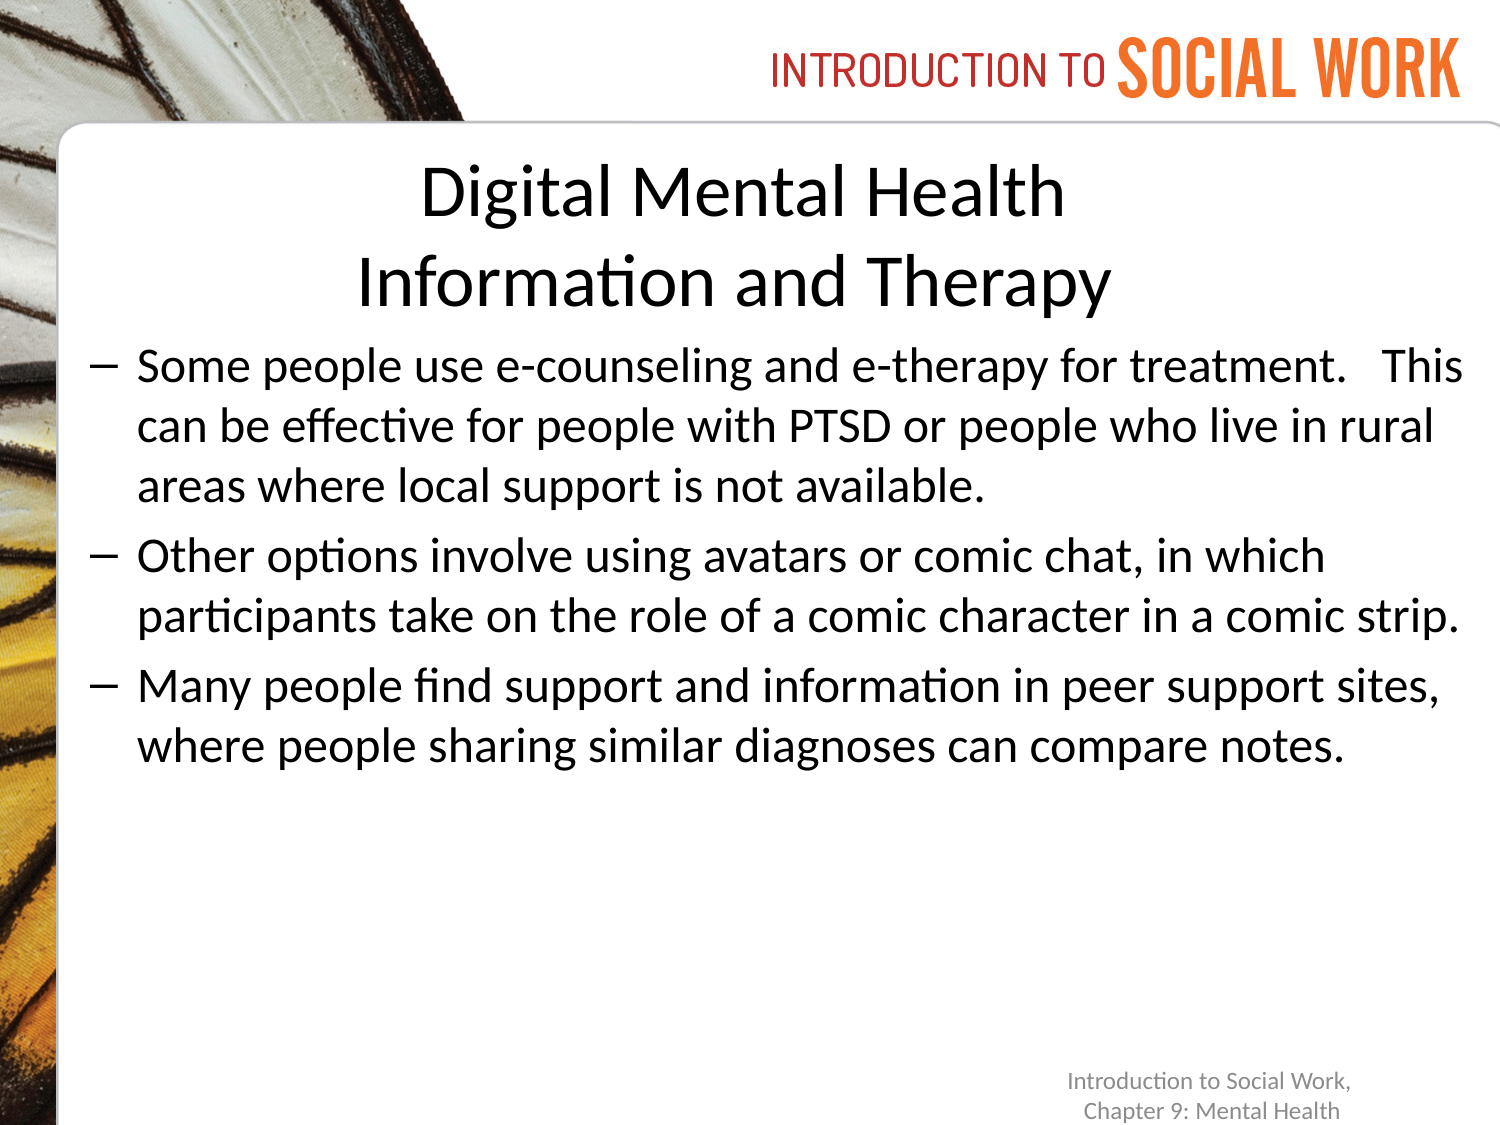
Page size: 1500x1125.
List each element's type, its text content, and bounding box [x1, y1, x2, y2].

footer Introduction to Social Work, Chapter 9: Mental Health [950, 1065, 1475, 1125]
picture [0, 1050, 1500, 1125]
title Digital Mental Health Information and Therapy [249, 149, 1238, 313]
list Some people use e-counseling and e-therapy for treatment. This can be effective for people with PTSD or people who live in rural areas where local support is not available. Other options involve using avatars or comic chat, in which participants take on the role of a comic character in a comic strip. Many people find support and information in peer support sites, where people sharing similar diagnoses can compare notes. [0, 324, 1500, 1050]
picture [0, 0, 1500, 324]
